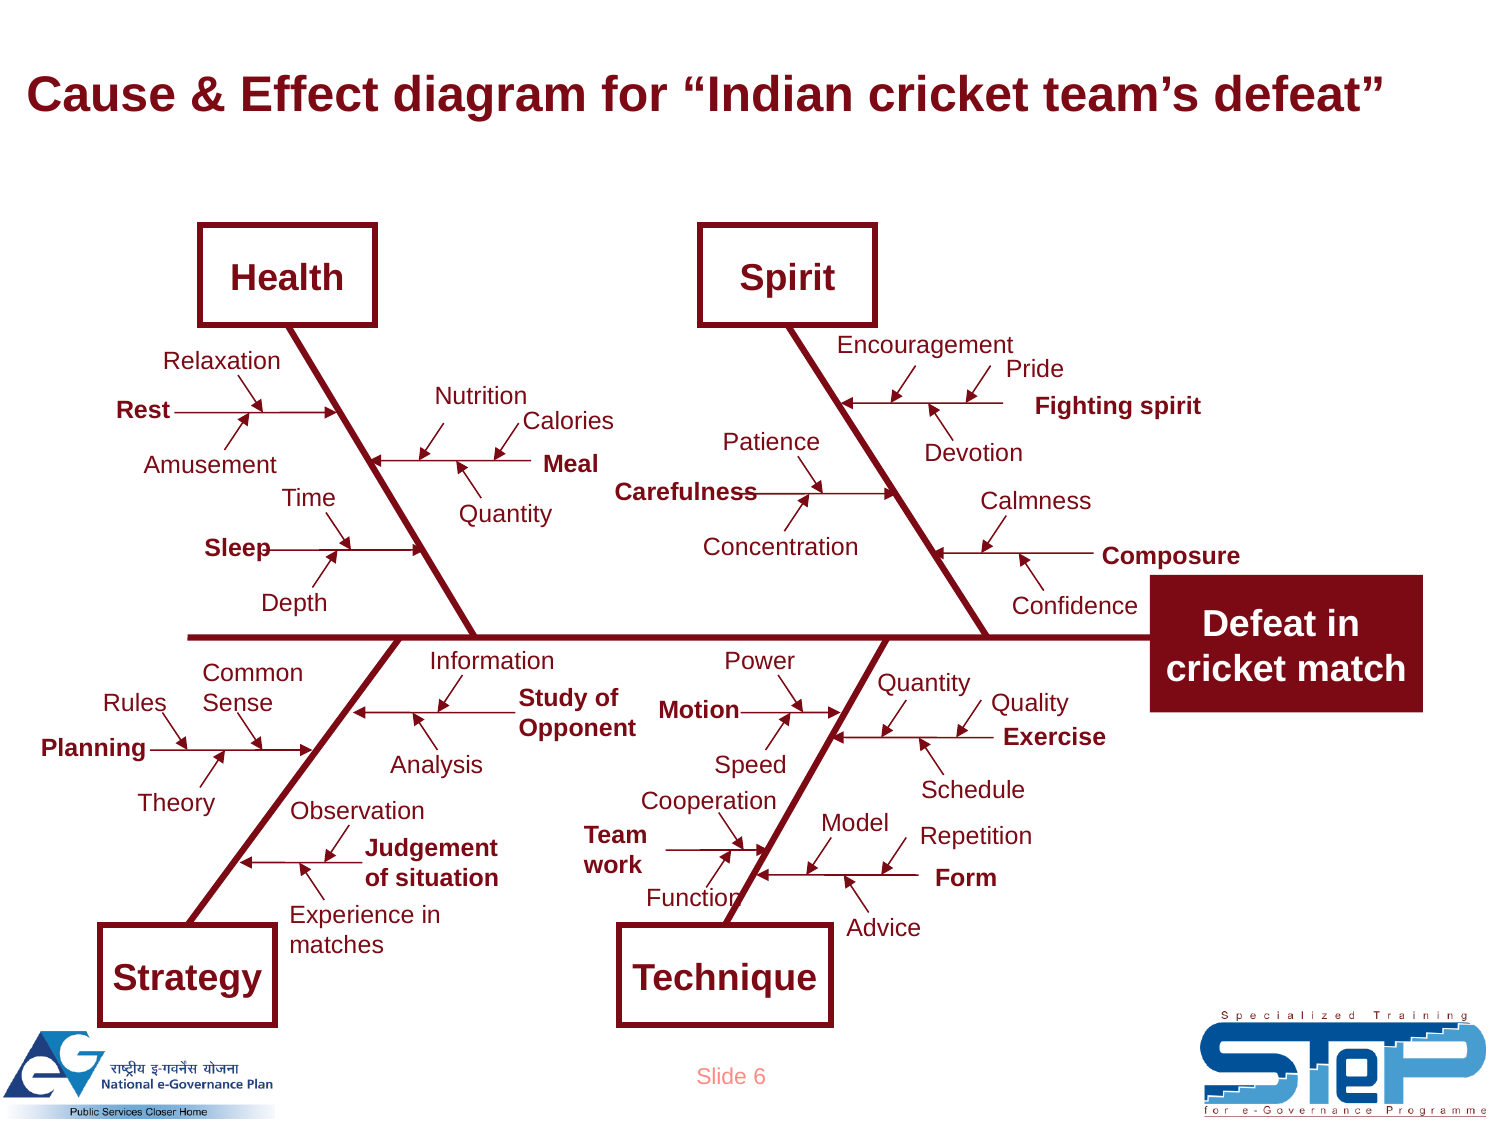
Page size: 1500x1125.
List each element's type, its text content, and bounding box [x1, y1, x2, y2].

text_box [199, 224, 476, 472]
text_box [99, 336, 338, 488]
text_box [368, 372, 631, 536]
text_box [99, 832, 401, 1026]
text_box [199, 544, 476, 635]
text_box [23, 648, 327, 825]
picture [2, 1031, 275, 1119]
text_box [930, 477, 1258, 628]
picture [1200, 1011, 1486, 1117]
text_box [699, 224, 988, 416]
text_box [699, 482, 988, 638]
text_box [841, 637, 888, 656]
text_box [755, 798, 1049, 950]
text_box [352, 636, 639, 788]
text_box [830, 658, 1123, 813]
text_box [188, 473, 426, 625]
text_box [568, 777, 794, 920]
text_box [640, 636, 841, 788]
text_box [618, 927, 888, 1026]
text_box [597, 417, 898, 569]
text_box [239, 786, 532, 980]
text_box Defeat in cricket match [1149, 574, 1423, 713]
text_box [821, 320, 1222, 475]
title Cause & Effect diagram for “Indian cricket team’s defeat” [26, 61, 1472, 186]
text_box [99, 637, 350, 785]
